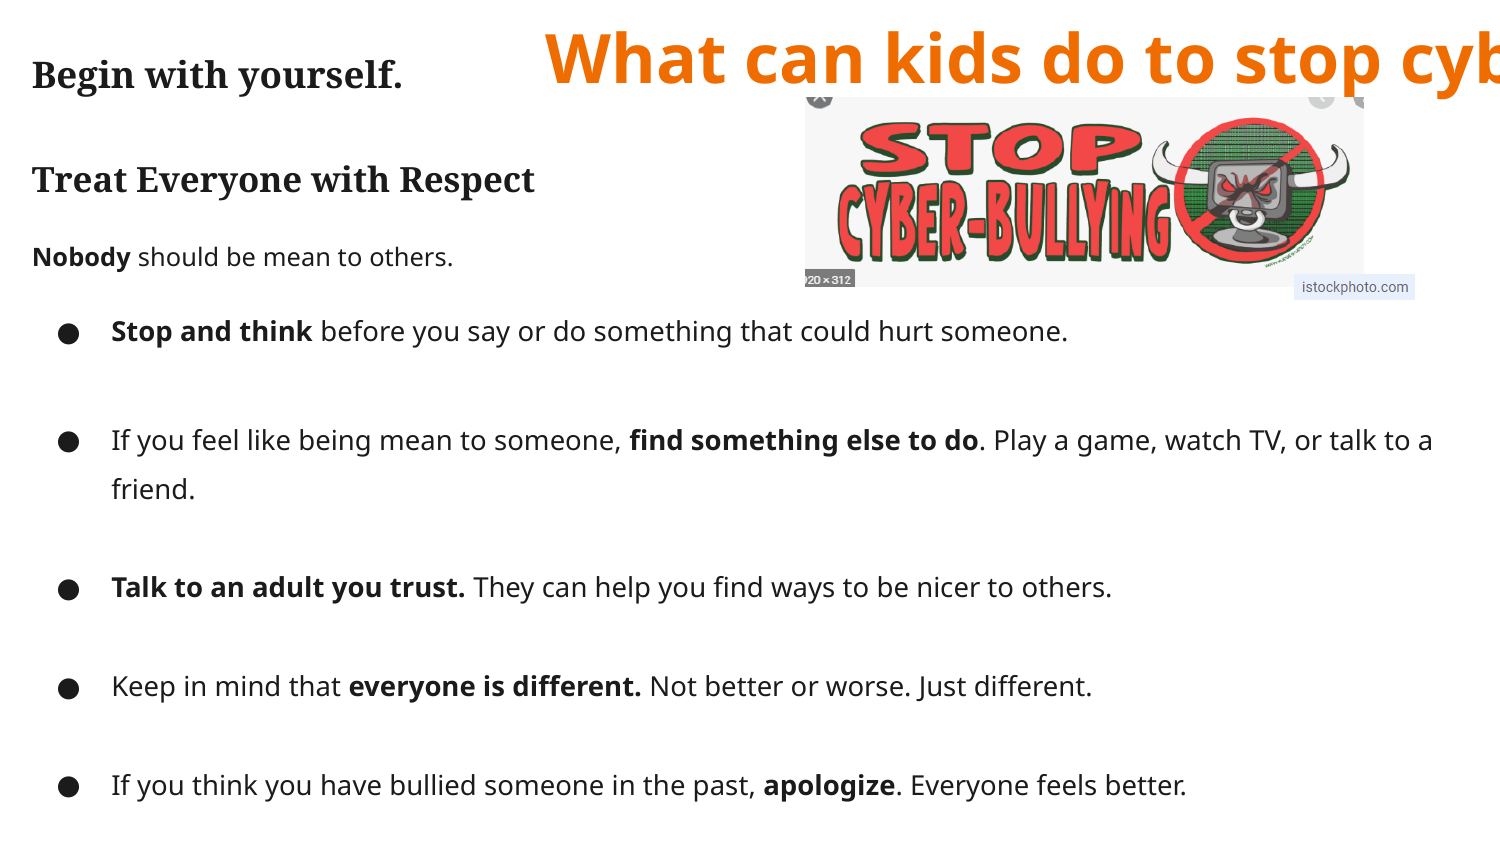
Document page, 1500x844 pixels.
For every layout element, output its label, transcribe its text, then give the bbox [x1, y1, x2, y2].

picture [804, 97, 1415, 300]
list Begin with yourself. Treat Everyone with Respect Nobody should be mean to others. Stop and think before you say or do something that could hurt someone. If you feel like being mean to someone, find something else to do. Play a game, watch TV, or talk to a friend. Talk to an adult you trust. They can help you find ways to be nicer to others. Keep in mind that everyone is different. Not better or worse. Just different. If you think you have bullied someone in the past, apologize. Everyone feels better. [16, 28, 1466, 816]
title What can kids do to stop cyberbullying? [530, 0, 1500, 116]
